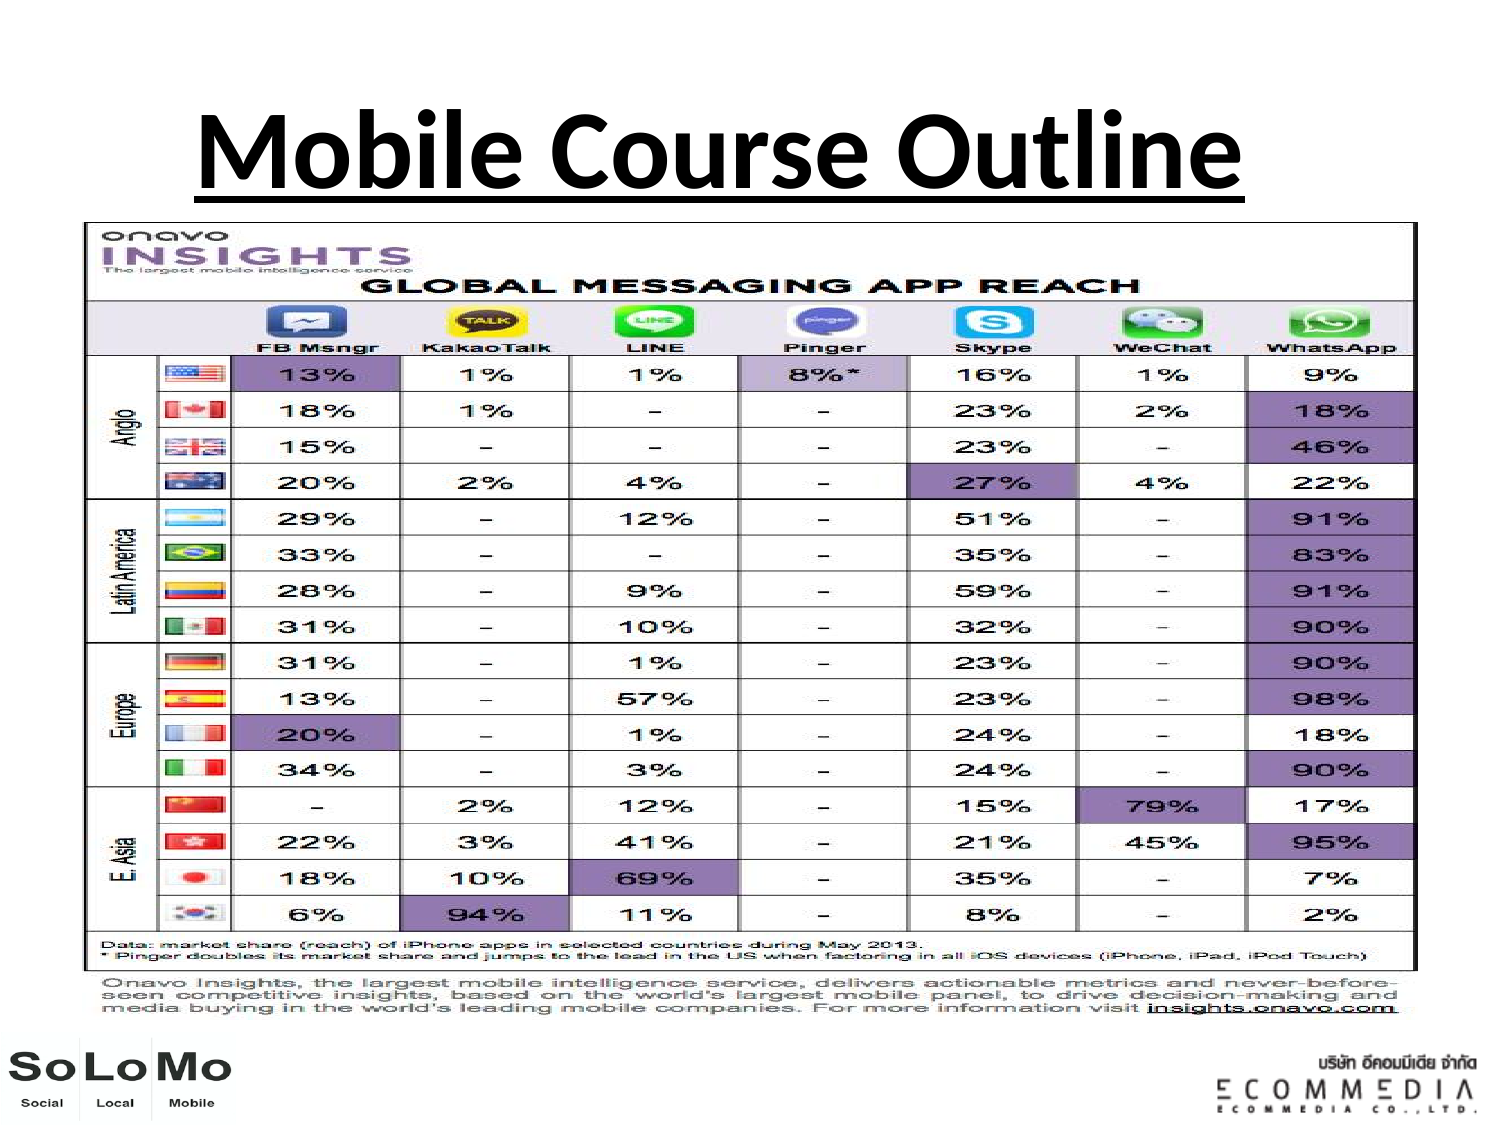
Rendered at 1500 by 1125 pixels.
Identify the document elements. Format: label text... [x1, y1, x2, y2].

title Mobile Course Outline [82, 23, 1357, 220]
picture [0, 1031, 237, 1125]
picture [81, 222, 1419, 1020]
picture [1206, 1031, 1489, 1116]
